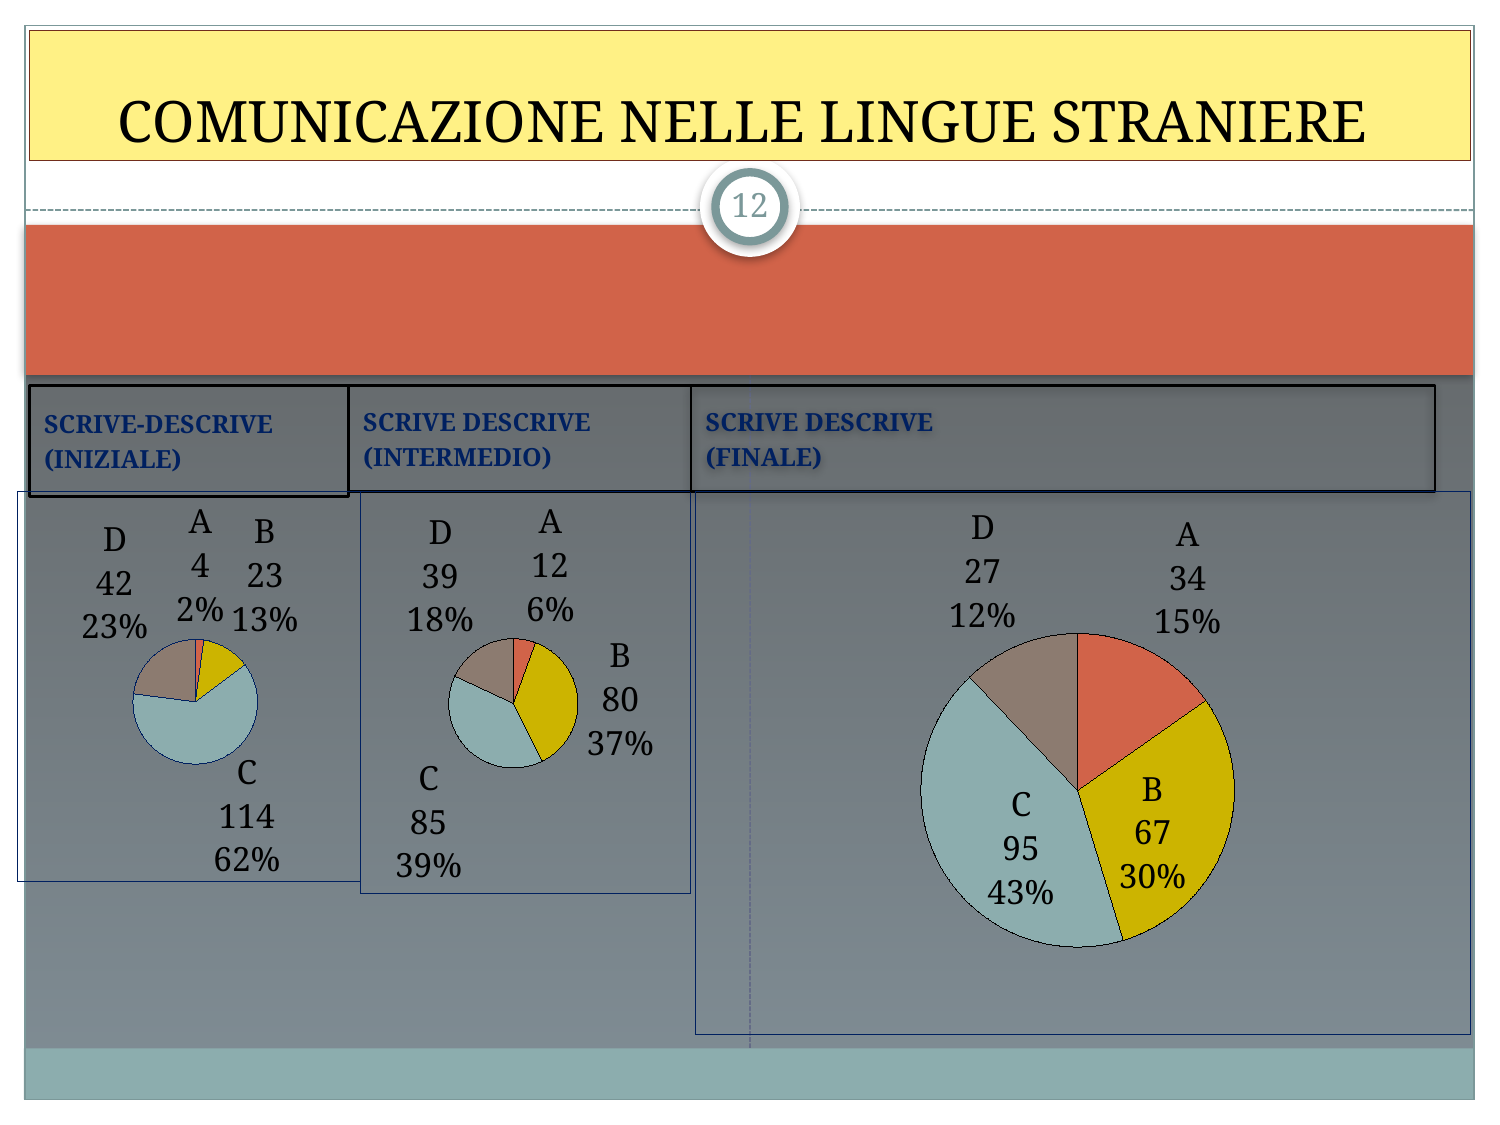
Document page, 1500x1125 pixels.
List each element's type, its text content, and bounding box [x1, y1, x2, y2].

chart [17, 491, 692, 894]
title COMUNICAZIONE NELLE LINGUE STRANIERE [29, 30, 1471, 161]
chart [695, 491, 1471, 1036]
list SCRIVE-DESCRIVE (INIZIALE) [28, 384, 347, 488]
slide_number 12 [712, 171, 788, 244]
text_box SCRIVE DESCRIVE (FINALE) [690, 385, 1436, 489]
list SCRIVE DESCRIVE (INTERMEDIO) [347, 384, 688, 489]
